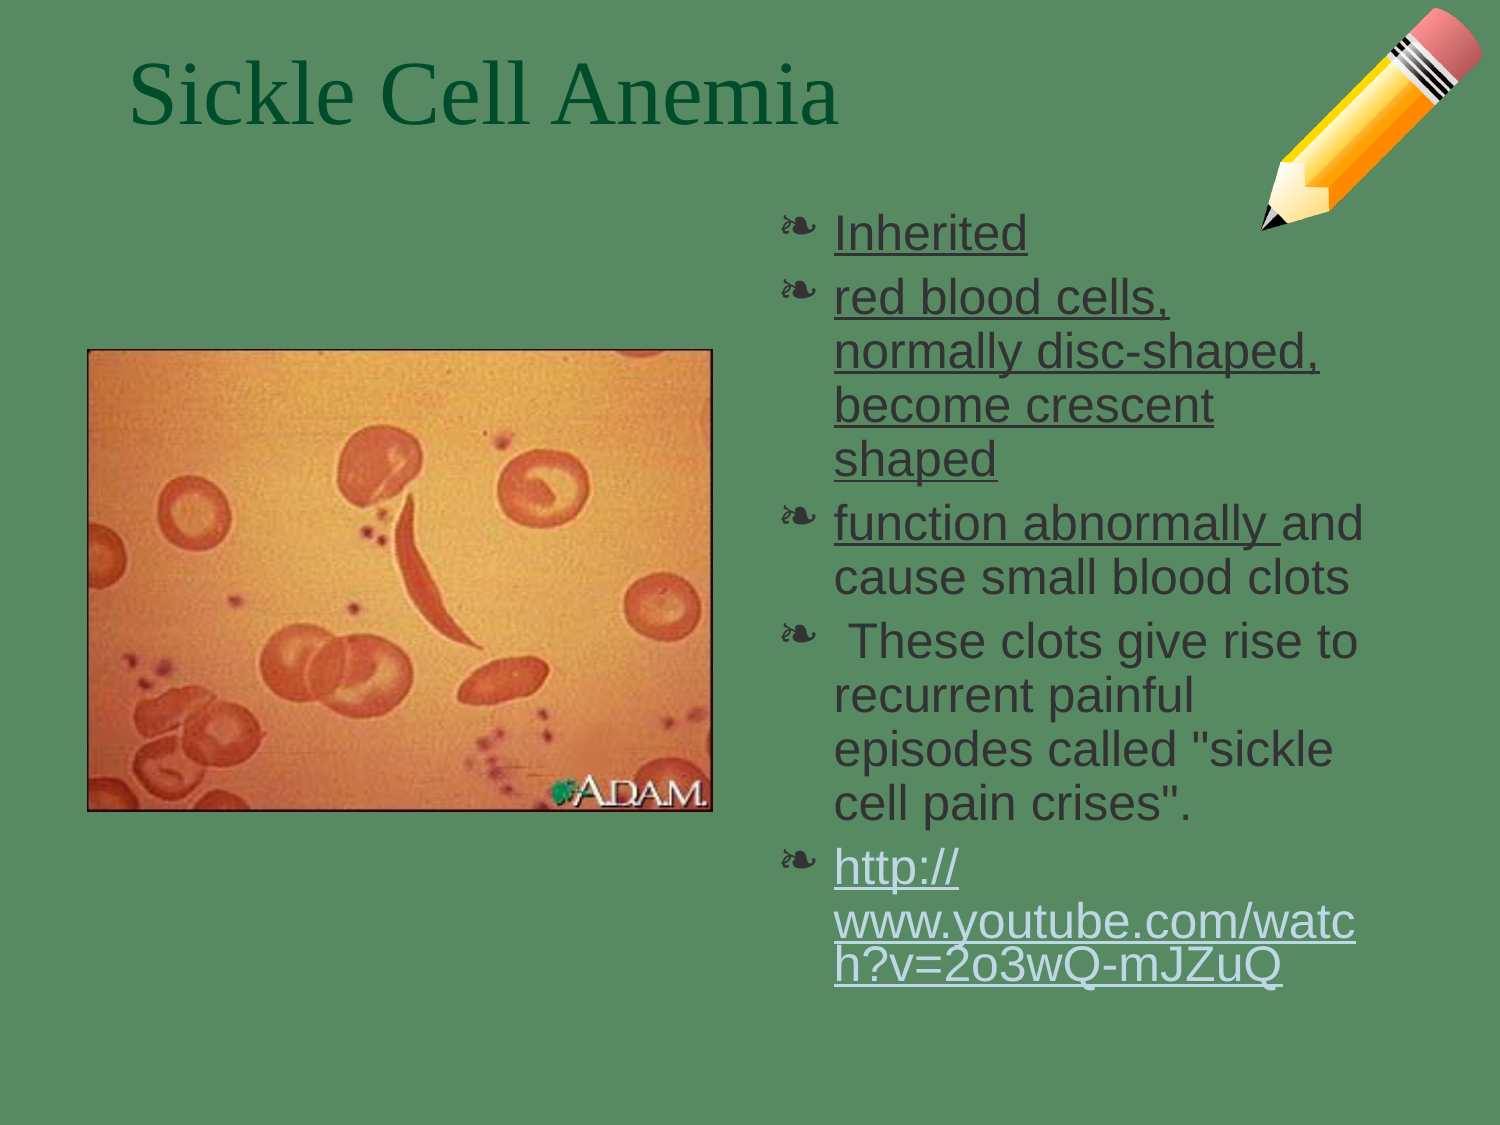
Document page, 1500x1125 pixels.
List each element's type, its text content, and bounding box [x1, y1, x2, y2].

title Sickle Cell Anemia [112, 74, 1254, 151]
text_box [87, 349, 713, 812]
list Inherited red blood cells, normally disc-shaped, become crescent shaped function abnormally and cause small blood clots These clots give rise to recurrent painful episodes called "sickle cell pain crises". http://www.youtube.com/watch?v=2o3wQ-mJZuQ [762, 199, 1388, 1001]
picture [1260, 8, 1483, 231]
